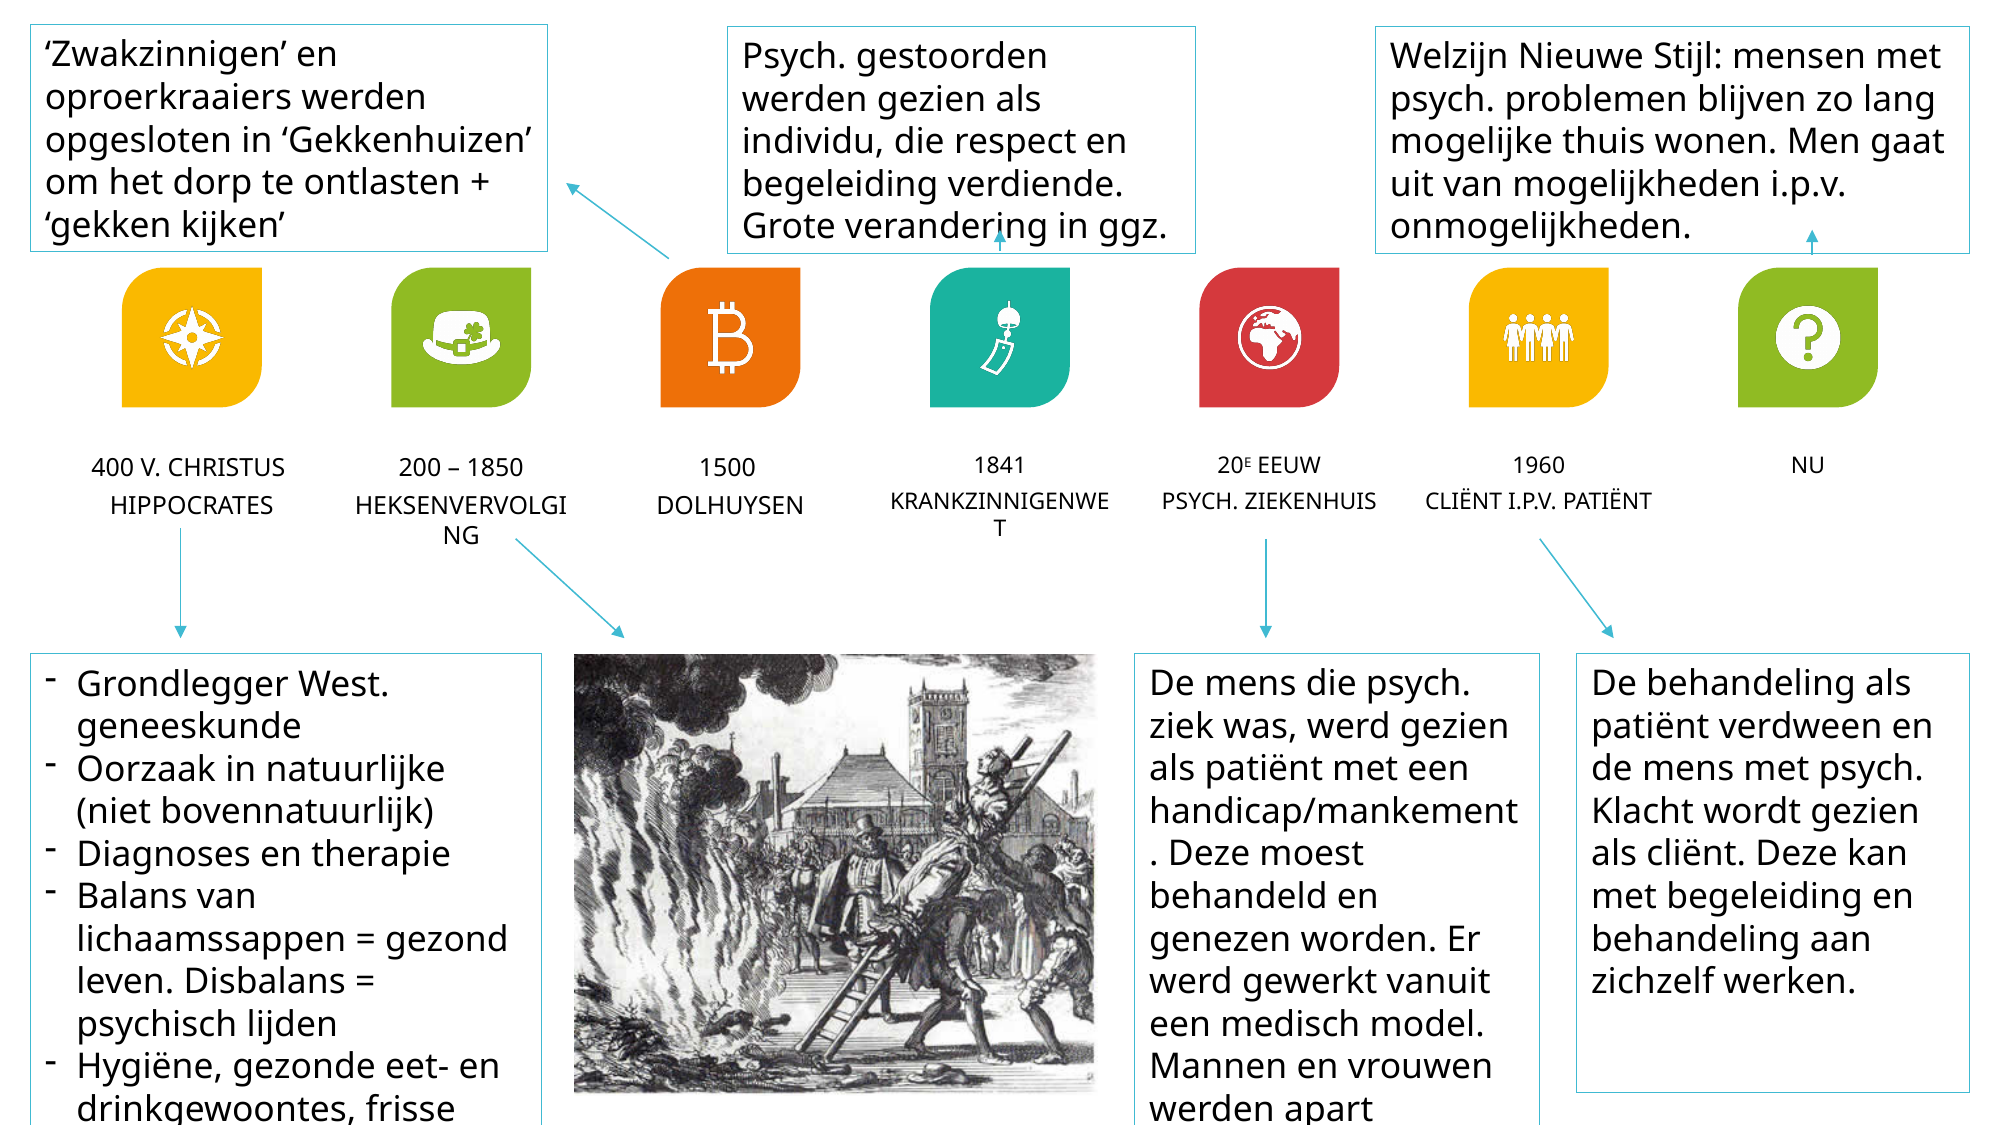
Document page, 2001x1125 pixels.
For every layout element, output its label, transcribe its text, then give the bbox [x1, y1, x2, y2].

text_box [515, 538, 625, 639]
text_box ‘Zwakzinnigen’ en oproerkraaiers werden opgesloten in ‘Gekkenhuizen’ om het dorp te ontlasten + ‘gekken kijken’ [30, 24, 548, 252]
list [76, 182, 1924, 628]
picture [574, 654, 1099, 1096]
text_box De mens die psych. ziek was, werd gezien als patiënt met een handicap/mankement. Deze moest behandeld en genezen worden. Er werd gewerkt vanuit een medisch model. Mannen en vrouwen werden apart behandeld. [1134, 653, 1540, 1125]
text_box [565, 182, 670, 259]
text_box De behandeling als patiënt verdween en de mens met psych. Klacht wordt gezien als cliënt. Deze kan met begeleiding en behandeling aan zichzelf werken. [1576, 653, 1970, 1093]
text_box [1539, 538, 1614, 639]
text_box Psych. gestoorden werden gezien als individu, die respect en begeleiding verdiende. Grote verandering in ggz. [727, 26, 1196, 182]
text_box Welzijn Nieuwe Stijl: mensen met psych. problemen blijven zo lang mogelijke thuis wonen. Men gaat uit van mogelijkheden i.p.v. onmogelijkheden. [1375, 26, 1970, 254]
text_box Grondlegger West. geneeskunde Oorzaak in natuurlijke (niet bovennatuurlijk) Diagnoses en therapie Balans van lichaamssappen = gezond leven. Disbalans = psychisch lijden Hygiëne, gezonde eet- en drinkgewoontes, frisse lucht [30, 653, 542, 1125]
